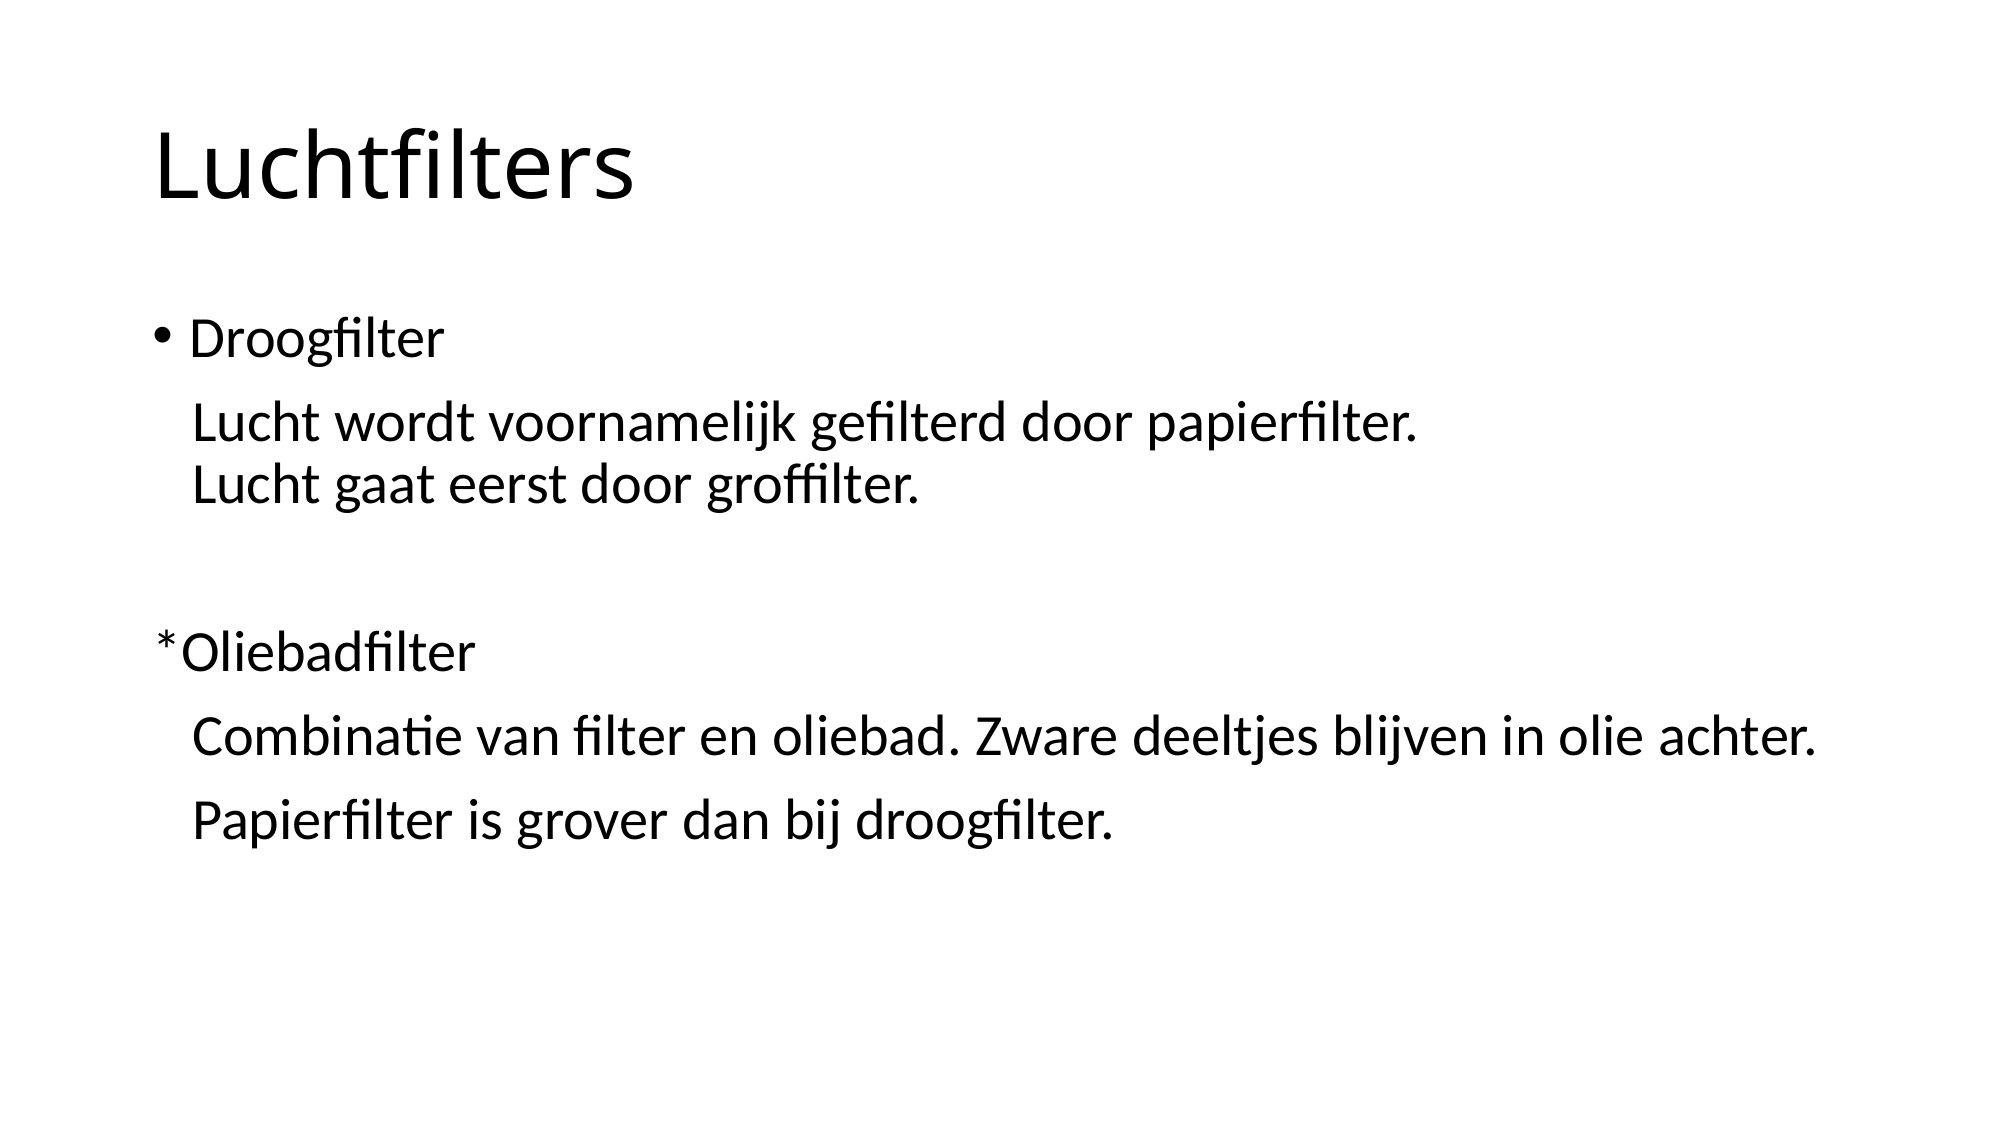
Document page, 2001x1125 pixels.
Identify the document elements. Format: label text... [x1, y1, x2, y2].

title Luchtfilters [137, 59, 1863, 278]
list Droogfilter Lucht wordt voornamelijk gefilterd door papierfilter. Lucht gaat eerst door groffilter. *Oliebadfilter Combinatie van filter en oliebad. Zware deeltjes blijven in olie achter. Papierfilter is grover dan bij droogfilter. [137, 299, 1863, 1014]
